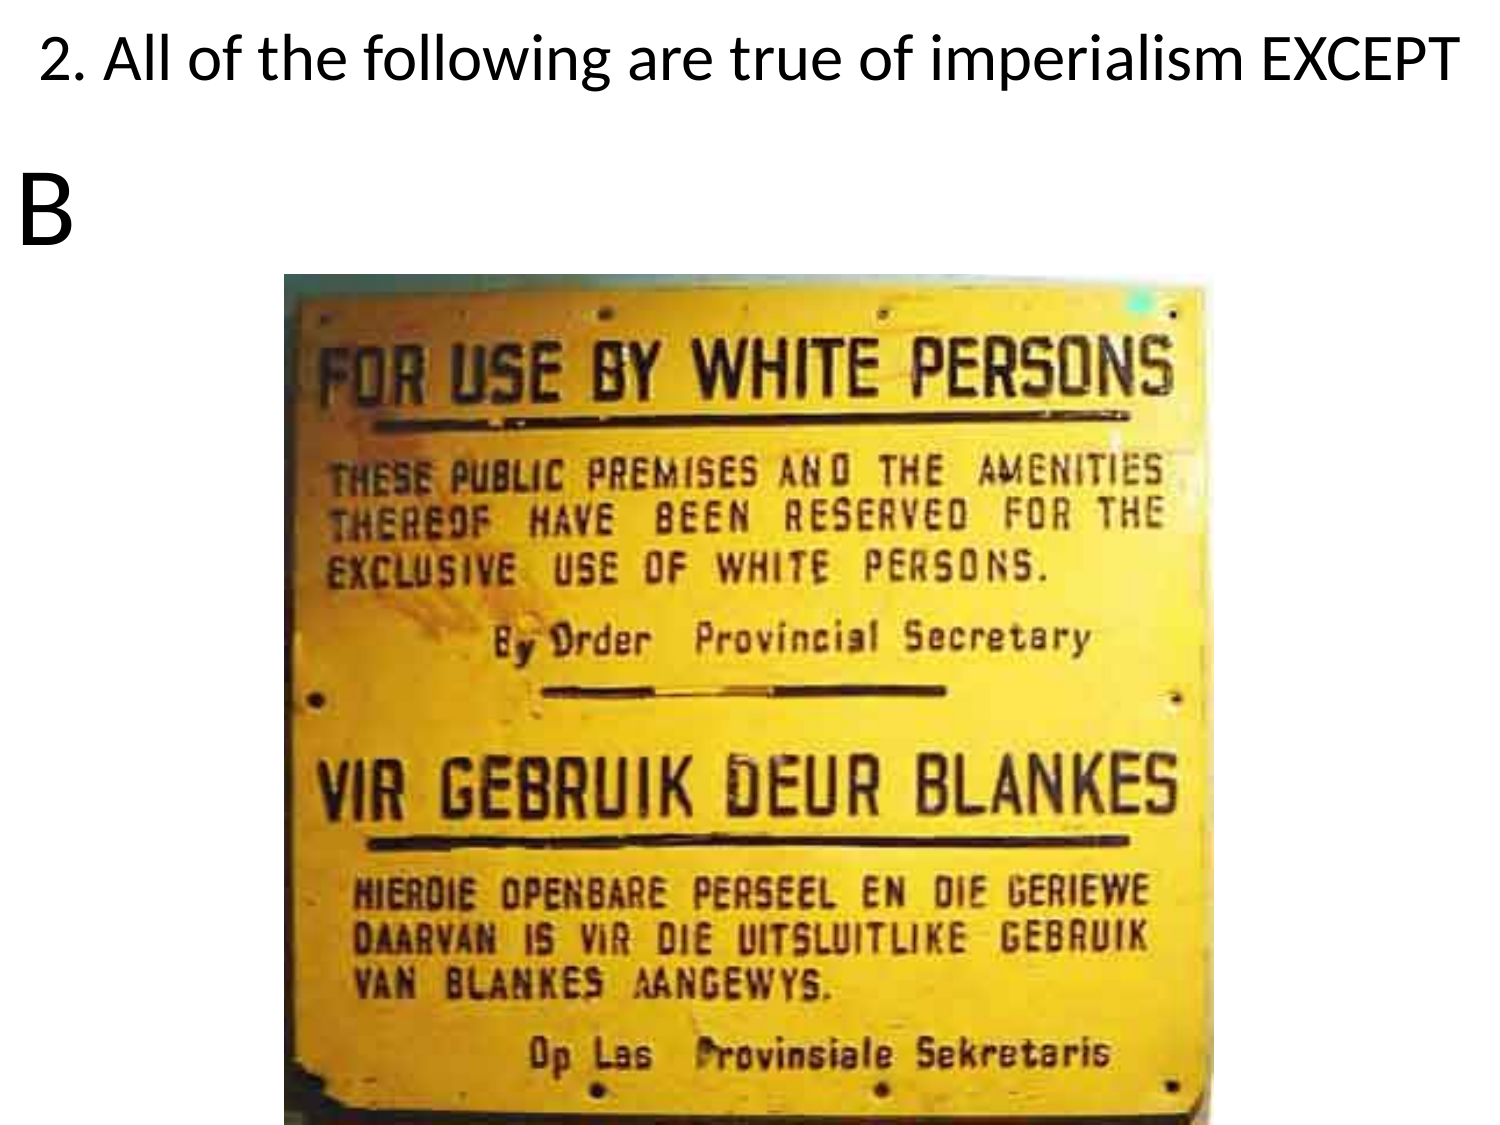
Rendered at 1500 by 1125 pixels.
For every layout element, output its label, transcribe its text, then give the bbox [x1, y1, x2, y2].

picture [284, 274, 1214, 1125]
title 2. All of the following are true of imperialism EXCEPT [0, 0, 1500, 188]
list B [0, 125, 213, 300]
